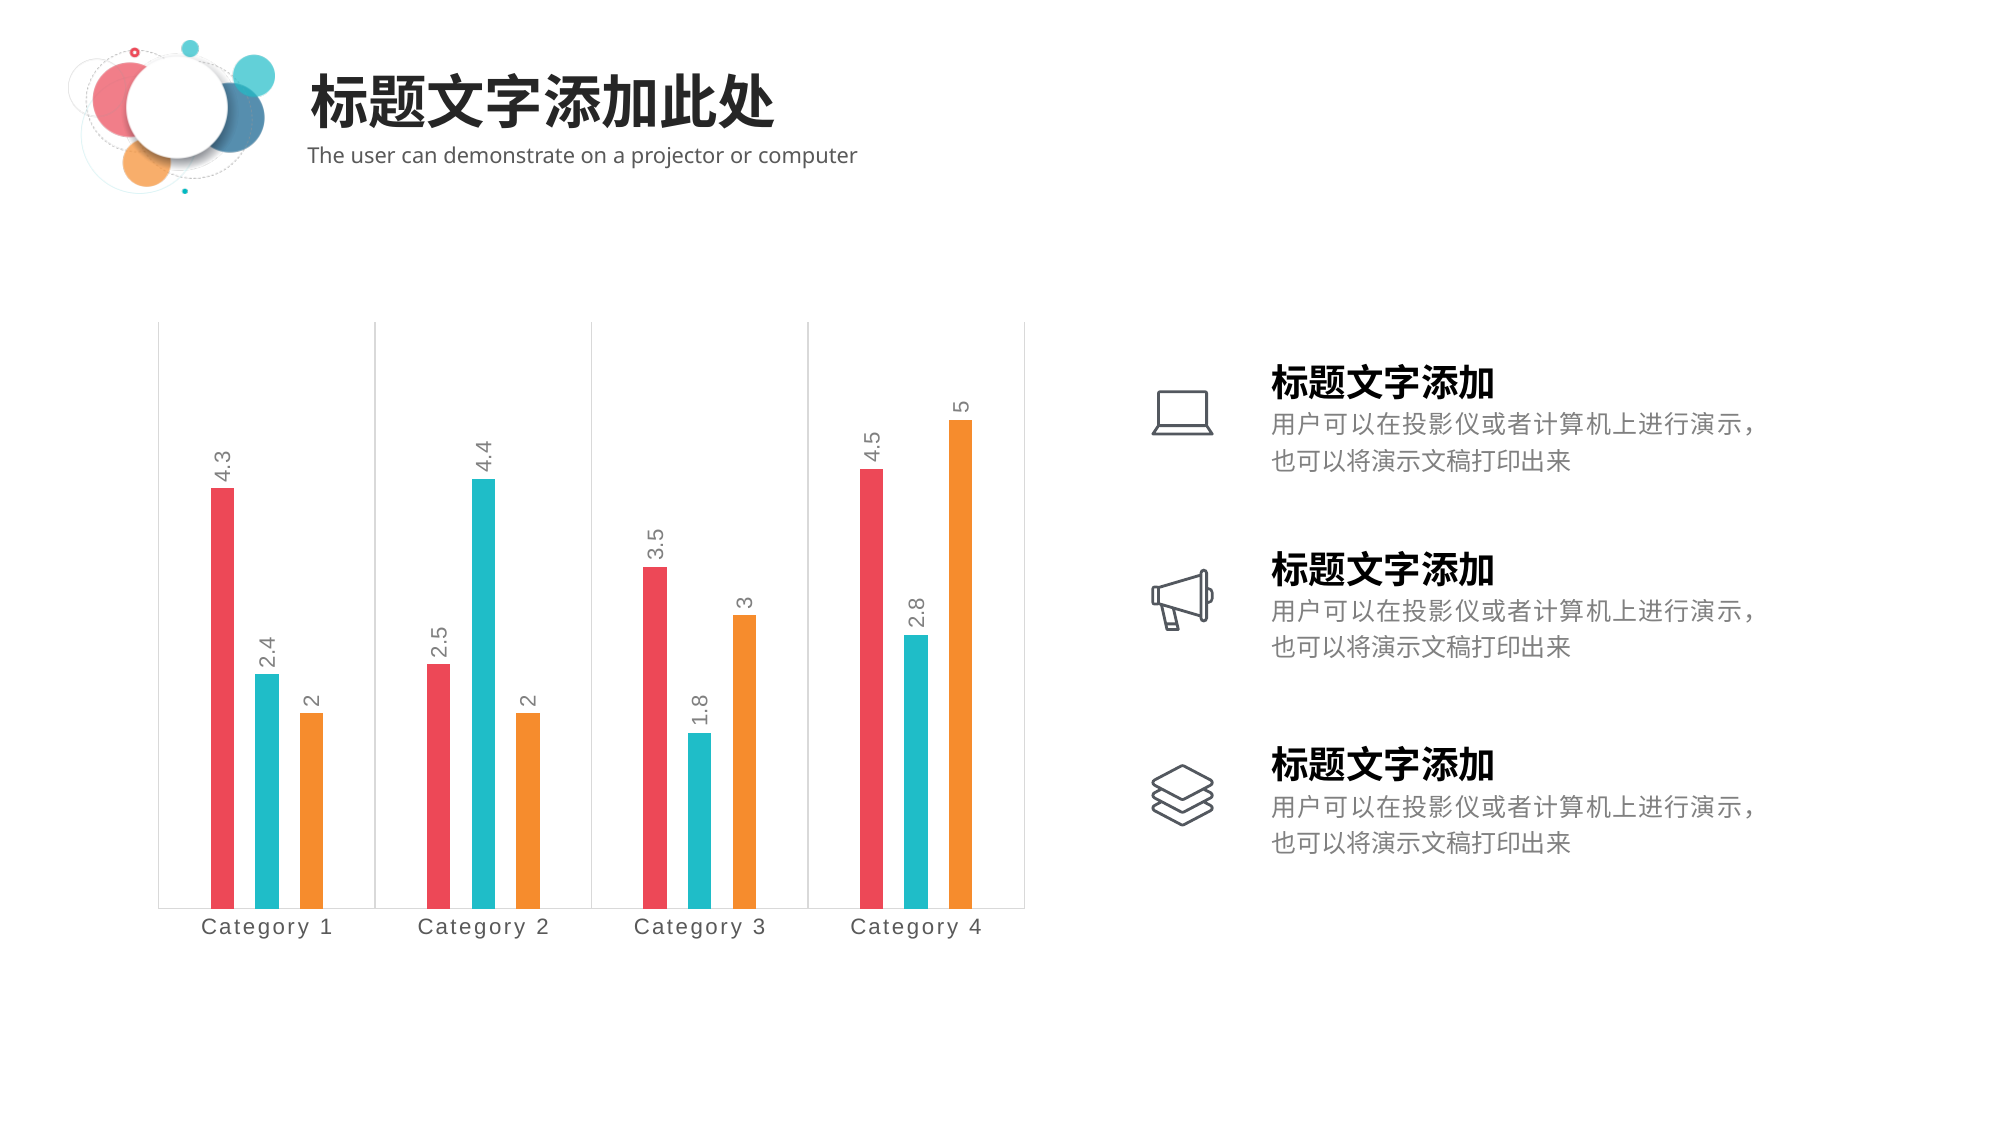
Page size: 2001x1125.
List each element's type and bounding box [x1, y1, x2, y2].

text_box [1256, 724, 1759, 866]
text_box [1151, 390, 1214, 436]
text_box [1151, 764, 1214, 827]
text_box [1256, 342, 1759, 484]
picture [68, 40, 275, 194]
text_box [1151, 568, 1214, 631]
chart [140, 309, 1043, 953]
text_box [292, 58, 911, 176]
text_box [1256, 529, 1759, 671]
